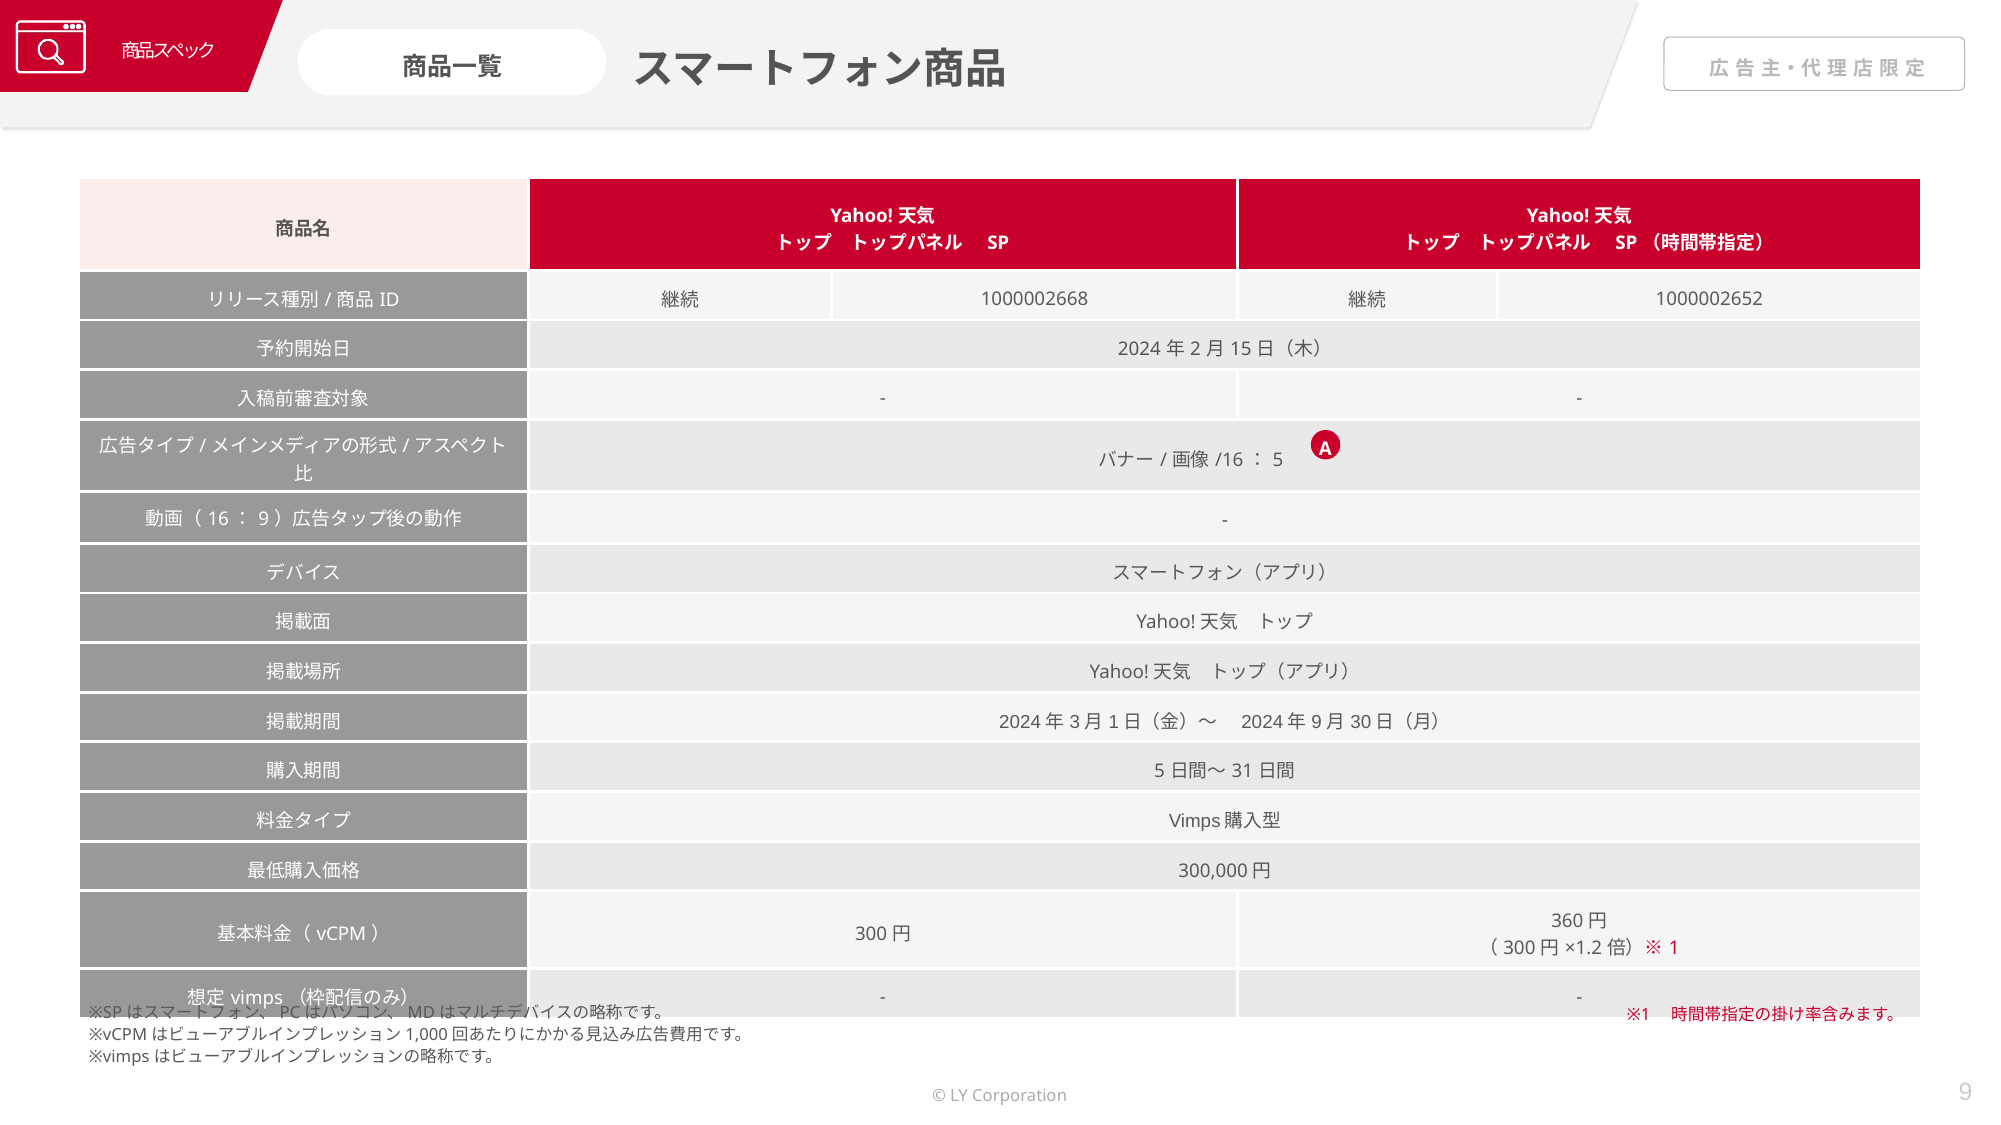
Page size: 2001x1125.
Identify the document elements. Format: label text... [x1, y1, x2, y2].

text_box A [1310, 429, 1341, 460]
table_cell 掲載面 [80, 594, 527, 641]
table_cell 最低購入価格 [80, 843, 527, 889]
list 商品スペック [97, 13, 240, 81]
table_cell 5日間～31日間 [530, 743, 1920, 790]
table_cell Yahoo!天気 トップ [530, 594, 1920, 641]
table_cell 掲載場所 [80, 644, 527, 691]
text_box ※SPはスマートフォン、PCはパソコン、MDはマルチデバイスの略称です。 ※vCPMはビューアブルインプレッション1,000回あたりにかかる見込み広告費用です。 ※vimpsはビューアブルインプレッションの略称です。 [88, 1000, 756, 1067]
table_cell バナー/画像/16：5 [530, 421, 1920, 490]
table_cell 動画（16：9）広告タップ後の動作 [80, 493, 527, 542]
table_cell 2024年2月15日（木） [530, 321, 1920, 368]
table_cell 基本料金（vCPM） [80, 892, 527, 967]
table_cell 料金タイプ [80, 793, 527, 840]
table_cell - [530, 371, 1236, 418]
table_cell - [1239, 970, 1920, 1017]
table_cell - [530, 970, 1236, 1017]
list スマートフォン商品 [632, 39, 1506, 95]
table_cell リリース種別/商品ID [80, 272, 527, 319]
table_cell 広告タイプ/メインメディアの形式/アスペクト比 [80, 421, 527, 490]
table_cell 予約開始日 [80, 321, 527, 368]
table_cell 1000002652 [1499, 272, 1920, 319]
table_cell 1000002668 [833, 272, 1236, 319]
table_cell 想定vimps（枠配信のみ） [80, 970, 527, 1017]
table_header 商品名 [80, 179, 527, 269]
table_cell - [530, 493, 1920, 542]
text_box ※1 時間帯指定の掛け率含みます。 [1626, 1001, 1909, 1046]
table_cell 継続 [530, 272, 830, 319]
table_cell 300,000円 [530, 843, 1920, 889]
table_cell Vimps購入型 [530, 793, 1920, 840]
table_cell デバイス [80, 545, 527, 592]
text_box 商品一覧 [296, 28, 610, 100]
table_cell 入稿前審査対象 [80, 371, 527, 418]
table_cell 2024年3月1日（金）～ 2024年9月30日（月） [530, 694, 1920, 740]
table_cell Yahoo!天気 トップ（アプリ） [530, 644, 1920, 691]
table_cell スマートフォン（アプリ） [530, 545, 1920, 592]
table_cell 360円 （300円×1.2倍）※1 [1239, 892, 1920, 967]
table_cell 掲載期間 [80, 694, 527, 740]
table_header Yahoo!天気 トップ トップパネル SP（時間帯指定） [1239, 179, 1920, 269]
table_cell 購入期間 [80, 743, 527, 790]
table_header Yahoo!天気 トップ トップパネル SP [530, 179, 1236, 269]
picture [8, 4, 92, 87]
table_cell 継続 [1239, 272, 1496, 319]
table_cell - [1239, 371, 1920, 418]
table_cell 300円 [530, 892, 1236, 967]
